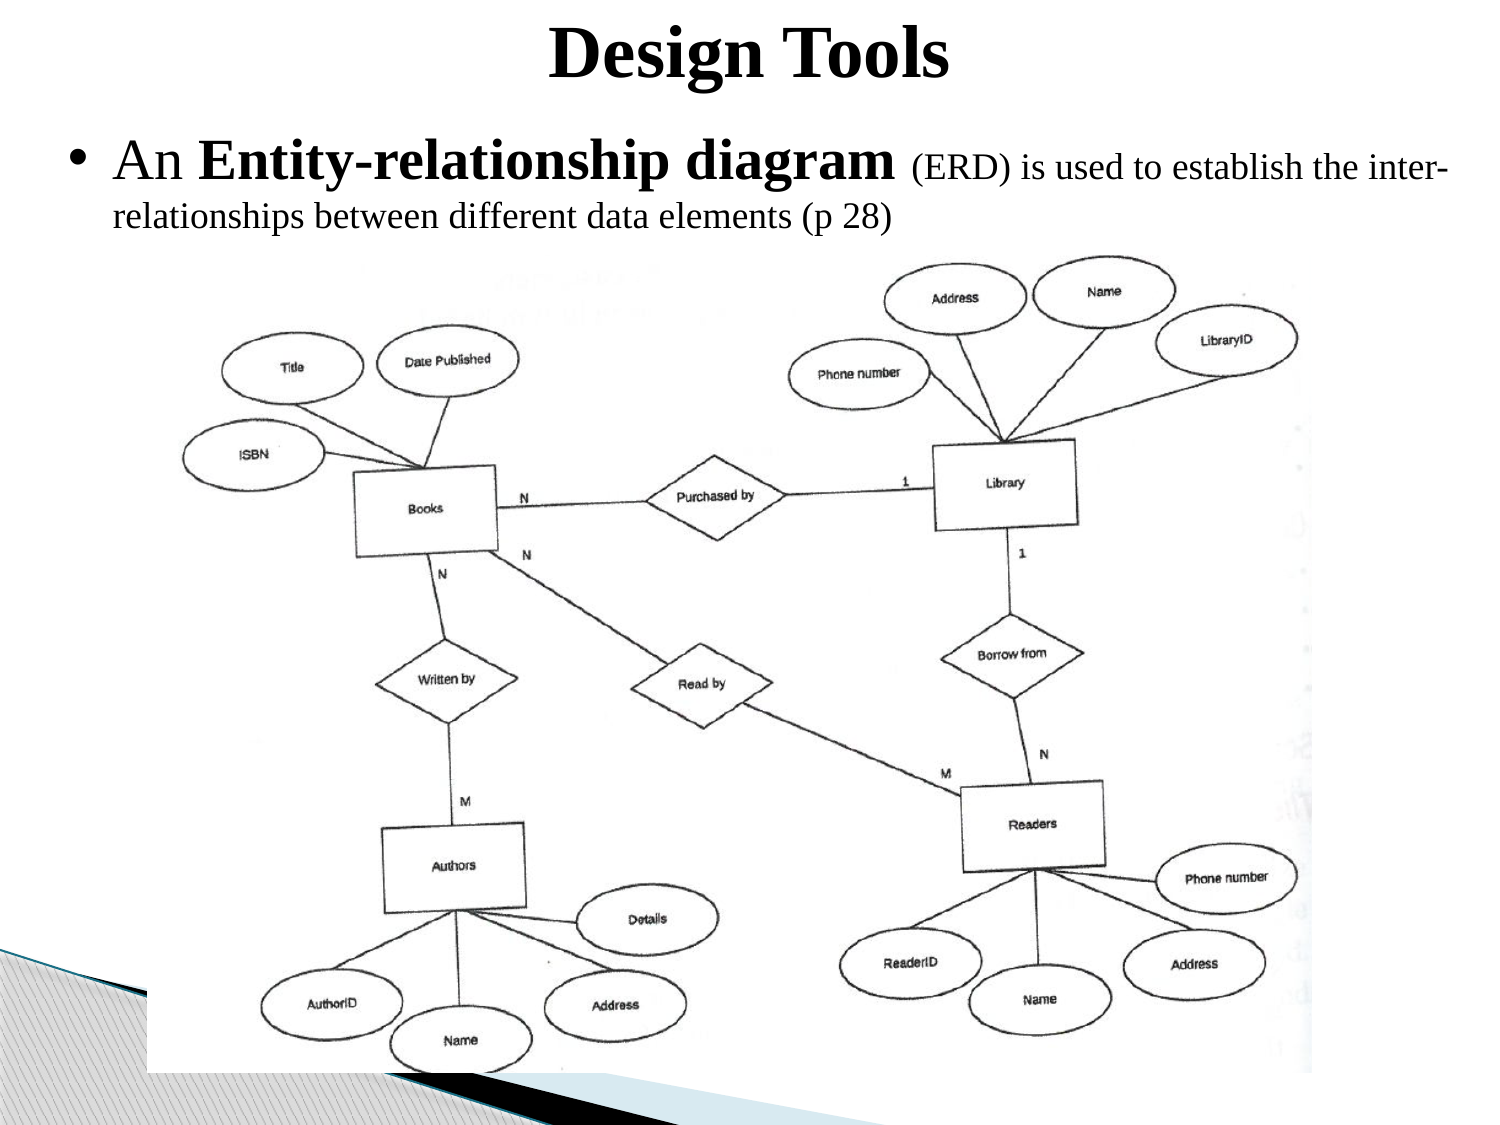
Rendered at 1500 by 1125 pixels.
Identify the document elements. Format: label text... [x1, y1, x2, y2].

text_box Design Tools [41, 0, 1459, 101]
picture [147, 255, 1312, 1073]
text_box An Entity-relationship diagram (ERD) is used to establish the inter-relationships between different data elements (p 28) [53, 113, 1471, 938]
